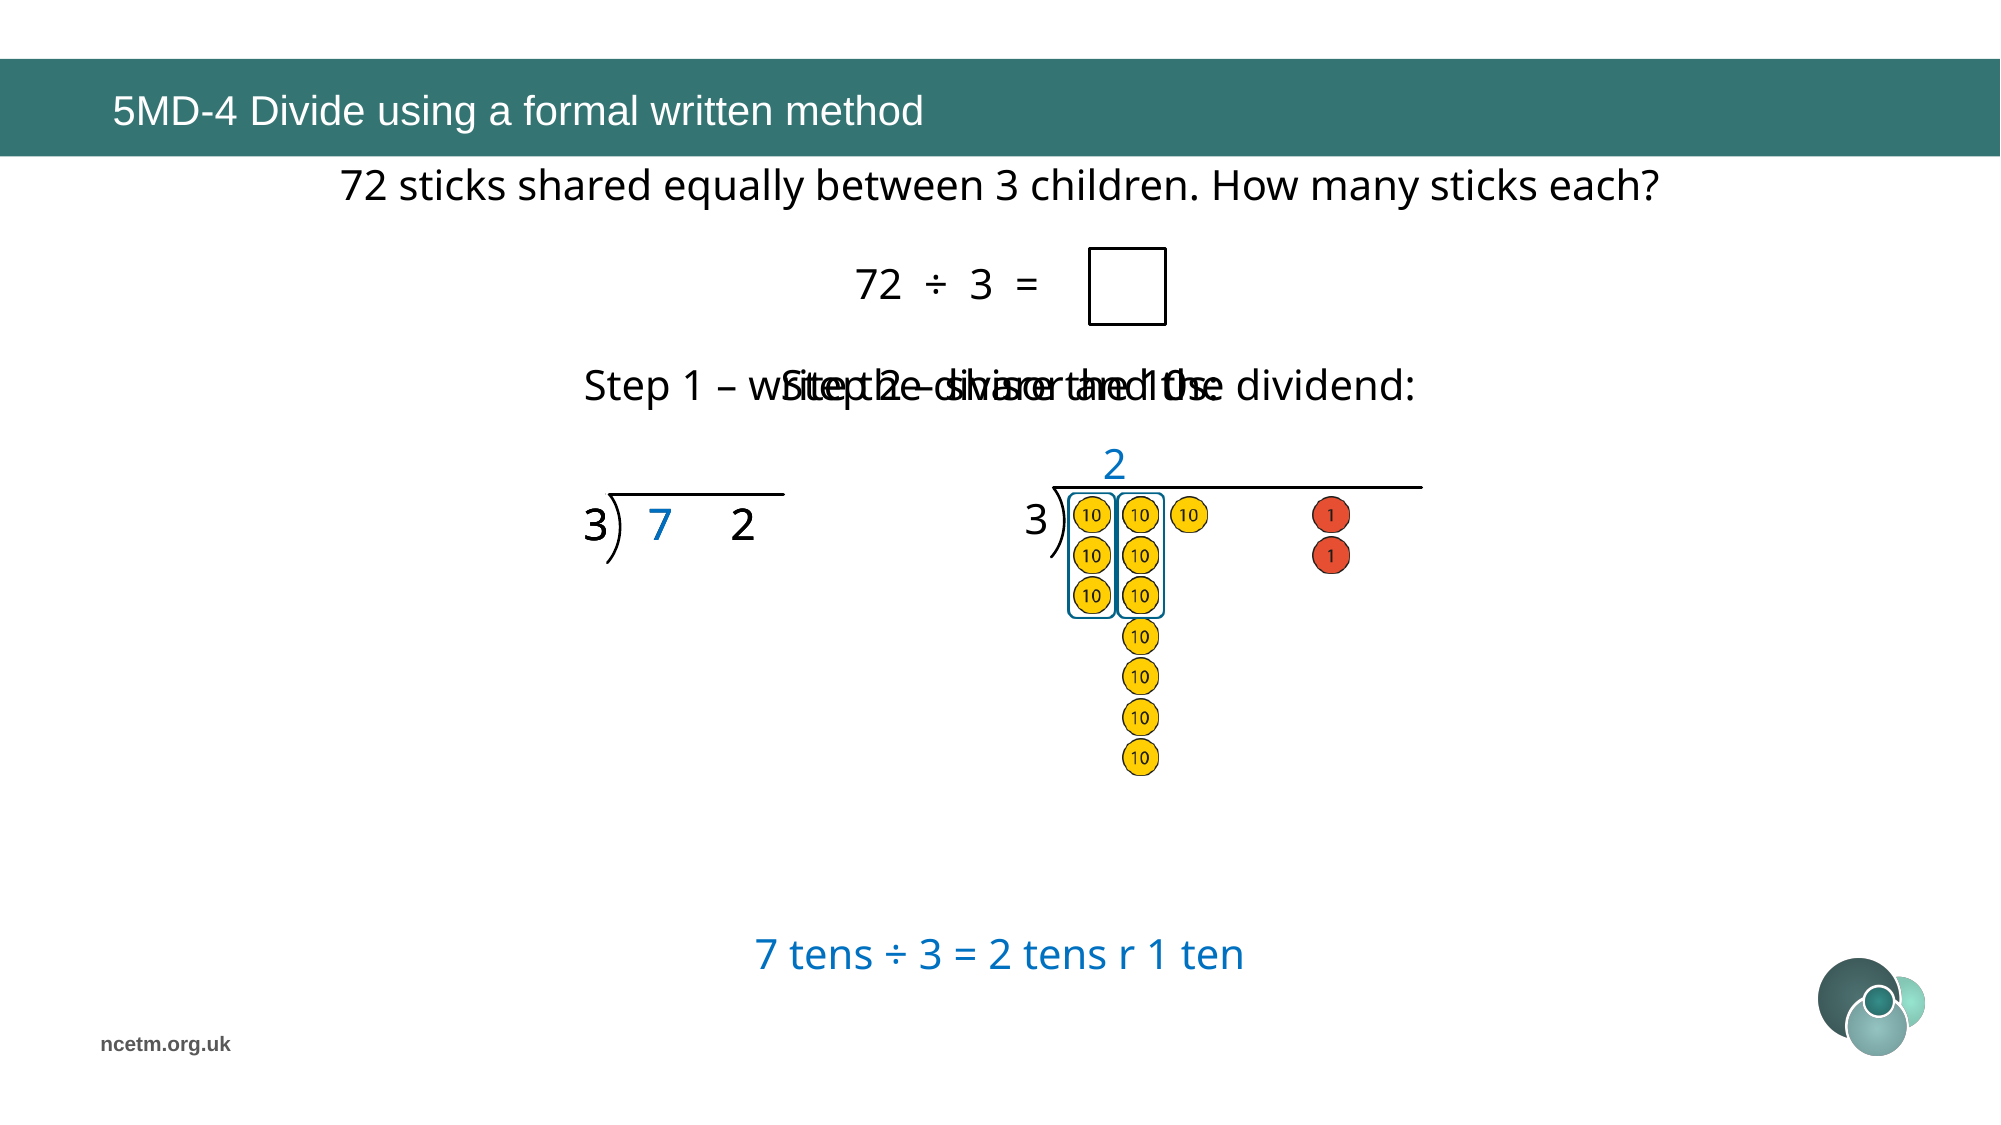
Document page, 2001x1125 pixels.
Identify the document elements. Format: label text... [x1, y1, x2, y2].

text_box 2 [1087, 430, 1142, 473]
picture [1818, 958, 1925, 1056]
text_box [547, 481, 788, 575]
text_box Step 1 – write the divisor and the dividend: [568, 351, 765, 417]
picture [1121, 738, 1160, 776]
text_box Step 1 – write the divisor and the dividend: [1235, 351, 1432, 417]
text_box 7 tens ÷ 3 = 2 tens r 1 ten [739, 920, 1261, 986]
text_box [1073, 579, 1111, 615]
picture [1120, 571, 1162, 616]
title 5MD-4 Divide using a formal written method [97, 76, 1945, 147]
text_box Step 2 – share the 10s: [765, 351, 1235, 417]
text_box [1121, 626, 1160, 736]
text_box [834, 248, 1166, 325]
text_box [578, 431, 797, 578]
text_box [991, 474, 1425, 571]
text_box 72 sticks shared equally between 3 children. How many sticks each? [324, 150, 1675, 216]
